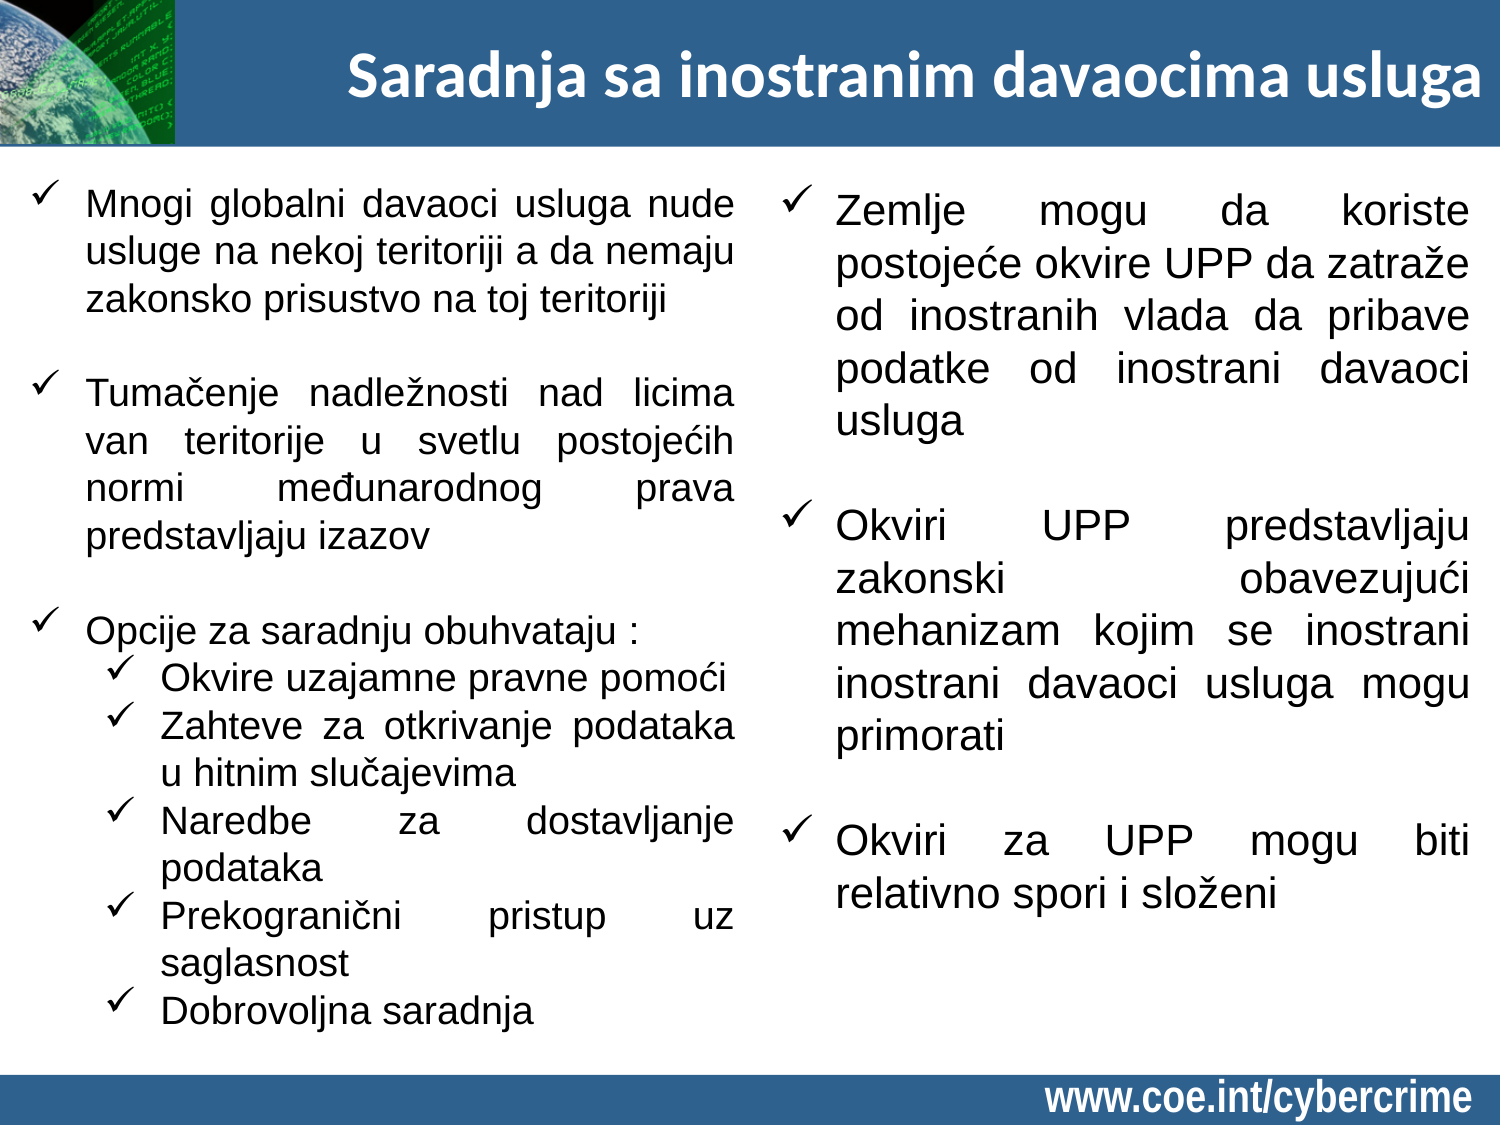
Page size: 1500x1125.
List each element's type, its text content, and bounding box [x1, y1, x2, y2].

text_box Zemlje mogu da koriste postojeće okvire UPP da zatraže od inostranih vlada da pribave podatke od inostrani davaoci usluga Okviri UPP predstavljaju zakonski obavezujući mehanizam kojim se inostrani inostrani davaoci usluga mogu primorati Okviri za UPP mogu biti relativno spori i složeni [764, 174, 1486, 977]
text_box Mnogi globalni davaoci usluga nude usluge na nekoj teritoriji a da nemaju zakonsko prisustvo na toj teritoriji Tumačenje nadležnosti nad licima van teritorije u svetlu postojećih normi međunarodnog prava predstavljaju izazov Opcije za saradnju obuhvataju : Okvire uzajamne pravne pomoći Zahteve za otkrivanje podataka u hitnim slučajevima Naredbe za dostavljanje podataka Prekogranični pristup uz saglasnost Dobrovoljna saradnja [14, 170, 750, 1040]
text_box Saradnja sa inostranim davaocima usluga [177, 0, 1500, 149]
text_box [0, 1073, 1030, 1125]
text_box www.coe.int/cybercrime [1030, 1059, 1500, 1125]
picture [0, 0, 175, 144]
